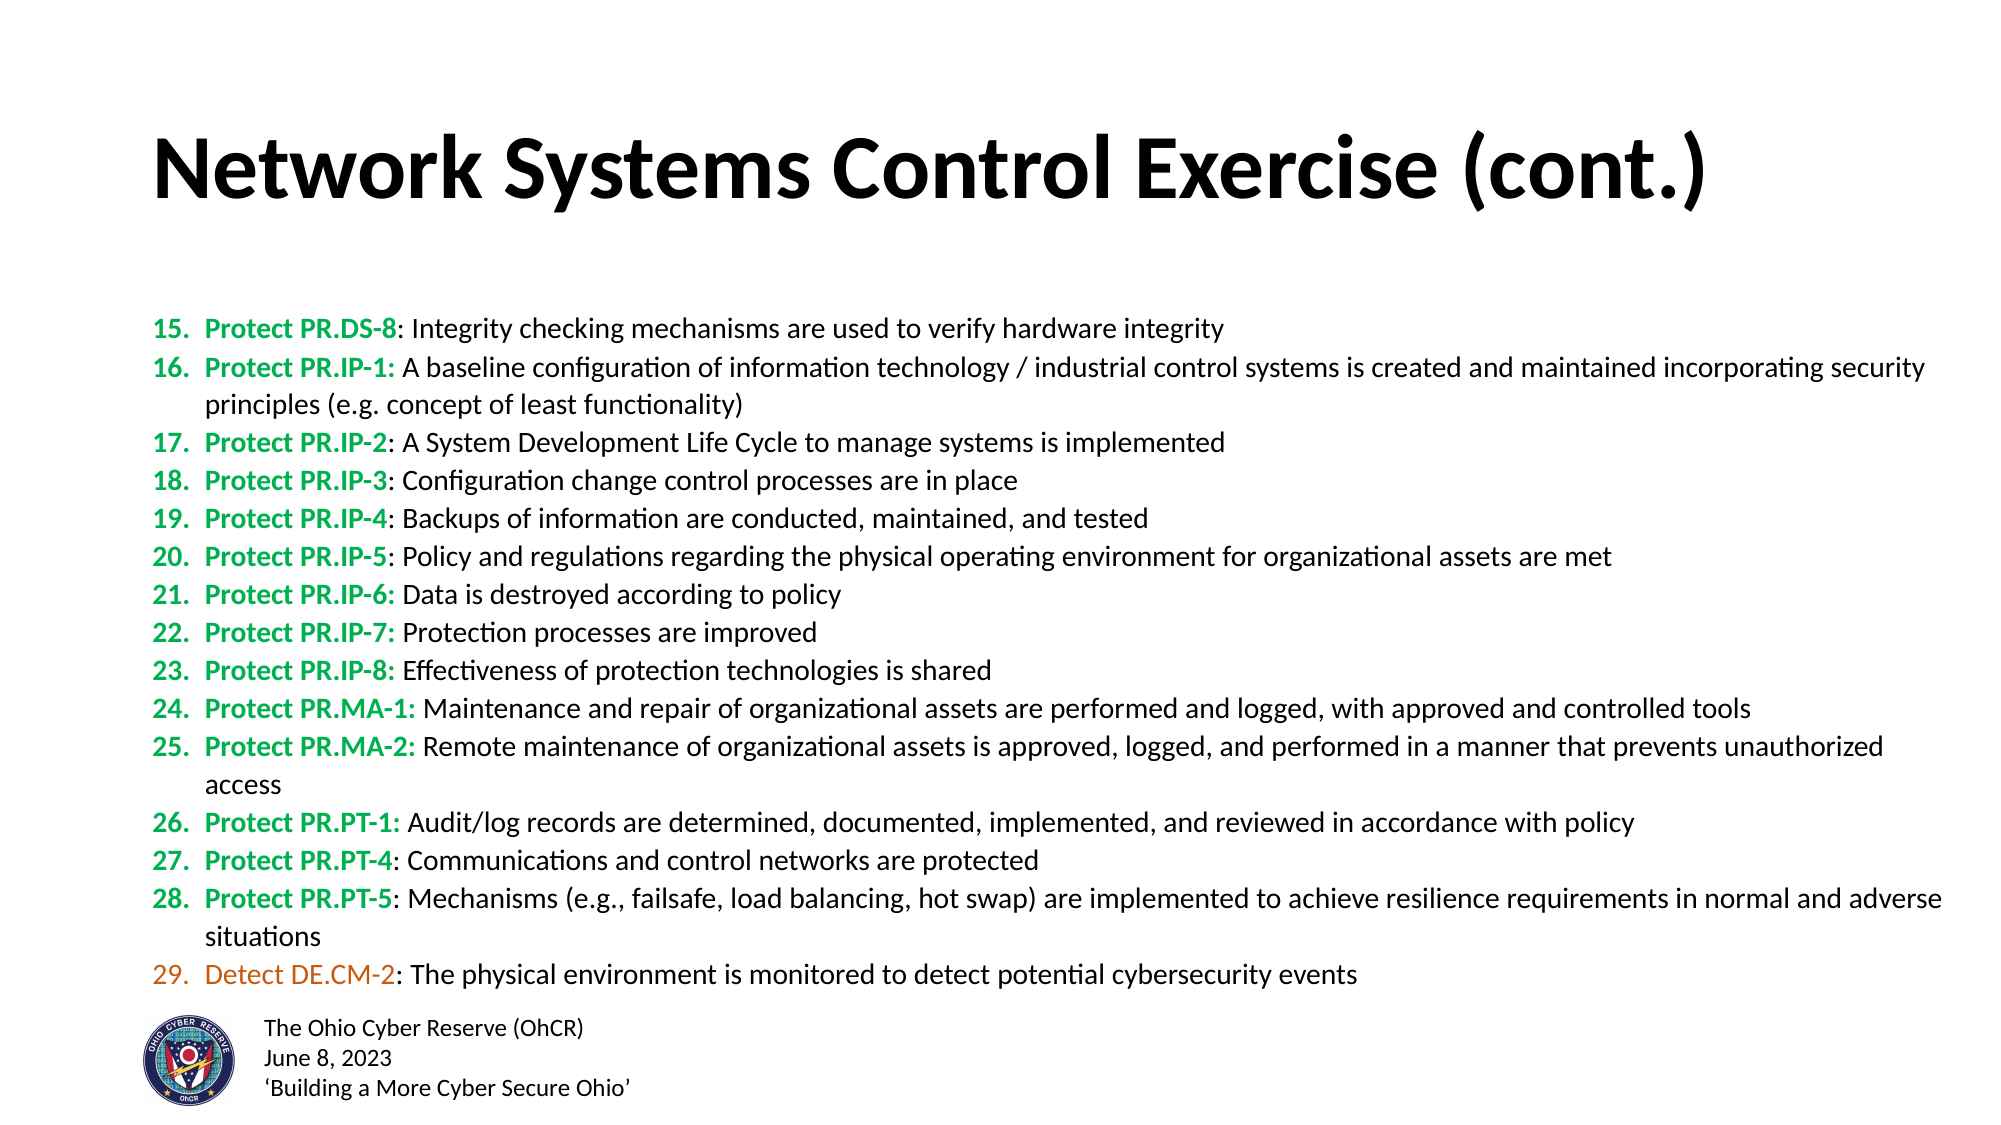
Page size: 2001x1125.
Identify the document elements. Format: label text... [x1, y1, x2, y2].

picture [140, 1013, 238, 1108]
text_box The Ohio Cyber Reserve (OhCR) June 8, 2023 ‘Building a More Cyber Secure Ohio’ [249, 1004, 647, 1109]
list Protect PR.DS-8: Integrity checking mechanisms are used to verify hardware integrity Protect PR.IP-1: A baseline configuration of information technology / industrial control systems is created and maintained incorporating security principles (e.g. concept of least functionality) Protect PR.IP-2: A System Development Life Cycle to manage systems is implemented Protect PR.IP-3: Configuration change control processes are in place Protect PR.IP-4: Backups of information are conducted, maintained, and tested Protect PR.IP-5: Policy and regulations regarding the physical operating environment for organizational assets are met Protect PR.IP-6: Data is destroyed according to policy Protect PR.IP-7: Protection processes are improved Protect PR.IP-8: Effectiveness of protection technologies is shared Protect PR.MA-1: Maintenance and repair of organizational assets are performed and logged, with approved and controlled tools Protect PR.MA-2: Remote maintenance of organizational assets is approved, logged, and performed in a manner that prevents unauthorized access Protect PR.PT-1: Audit/log records are determined, documented, implemented, and reviewed in accordance with policy Protect PR.PT-4: Communications and control networks are protected Protect PR.PT-5: Mechanisms (e.g., failsafe, load balancing, hot swap) are implemented to achieve resilience requirements in normal and adverse situations Detect DE.CM-2: The physical environment is monitored to detect potential cybersecurity events [137, 299, 1962, 1005]
title Network Systems Control Exercise (cont.) [137, 59, 1863, 278]
